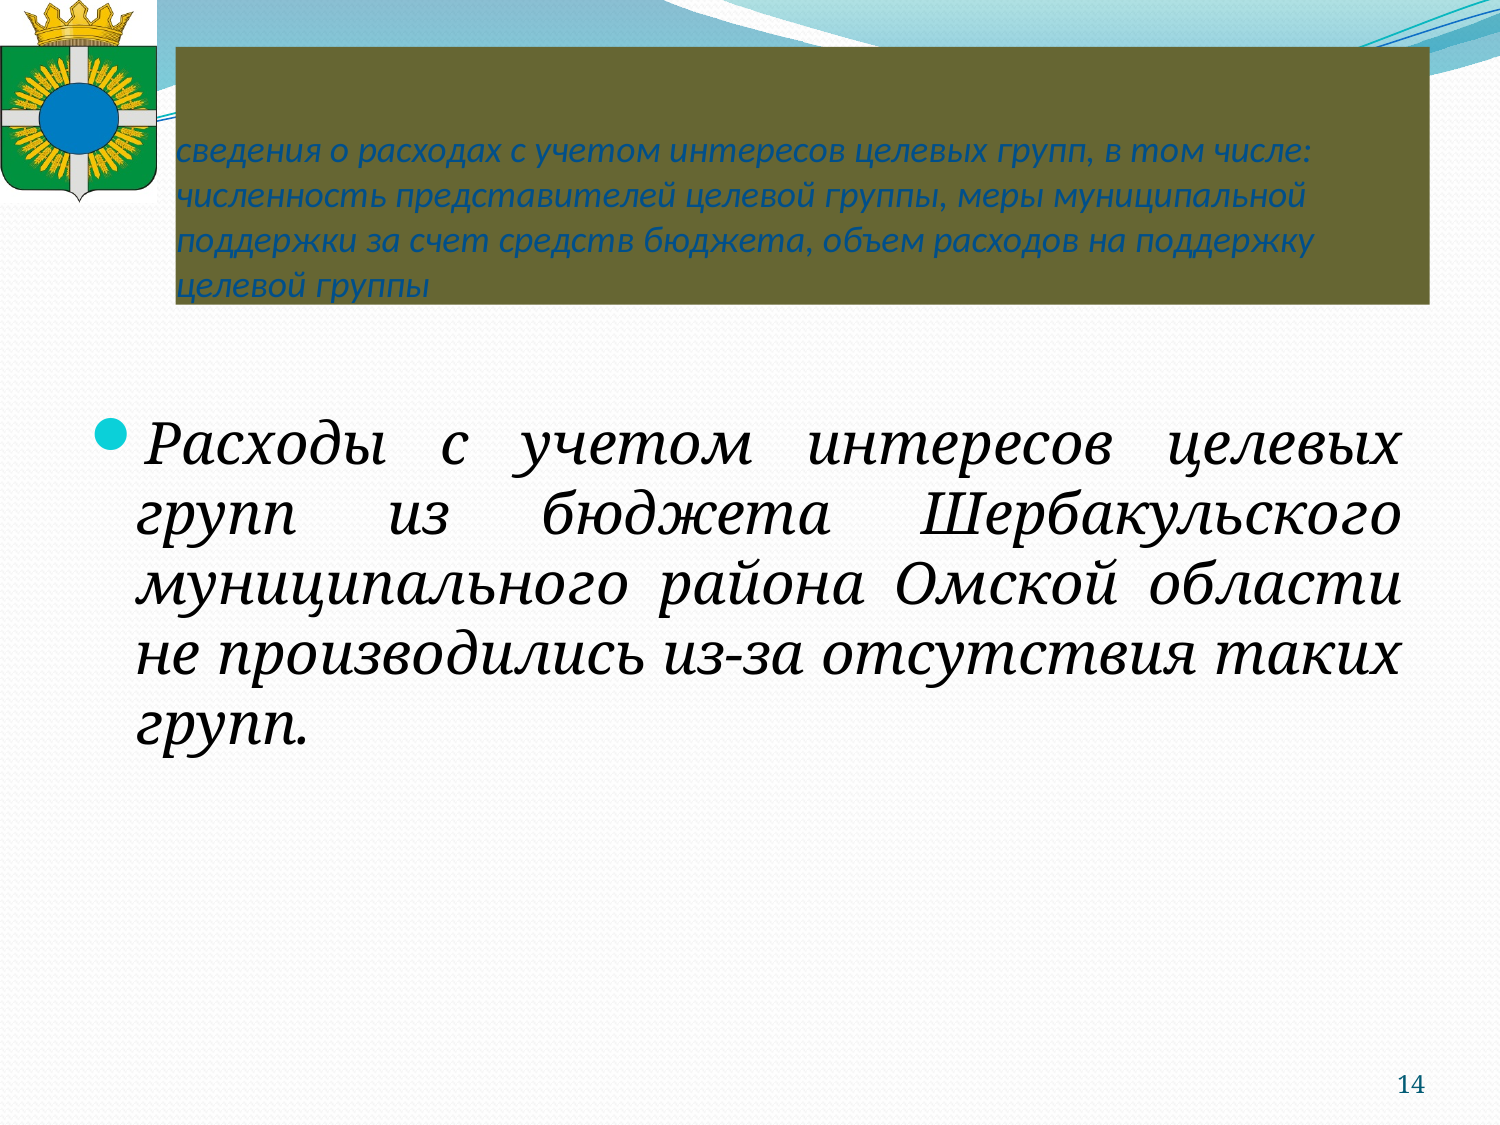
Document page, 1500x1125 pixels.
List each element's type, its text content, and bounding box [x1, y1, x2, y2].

picture [0, 0, 157, 204]
slide_number 14 [1299, 1042, 1425, 1103]
list Расходы с учетом интересов целевых групп из бюджета Шербакульского муниципального района Омской области не производились из-за отсутствия таких групп. [75, 398, 1418, 930]
title сведения о расходах с учетом интересов целевых групп, в том числе: численность представителей целевой группы, меры муниципальной поддержки за счет средств бюджета, объем расходов на поддержку целевой группы [175, 46, 1430, 305]
